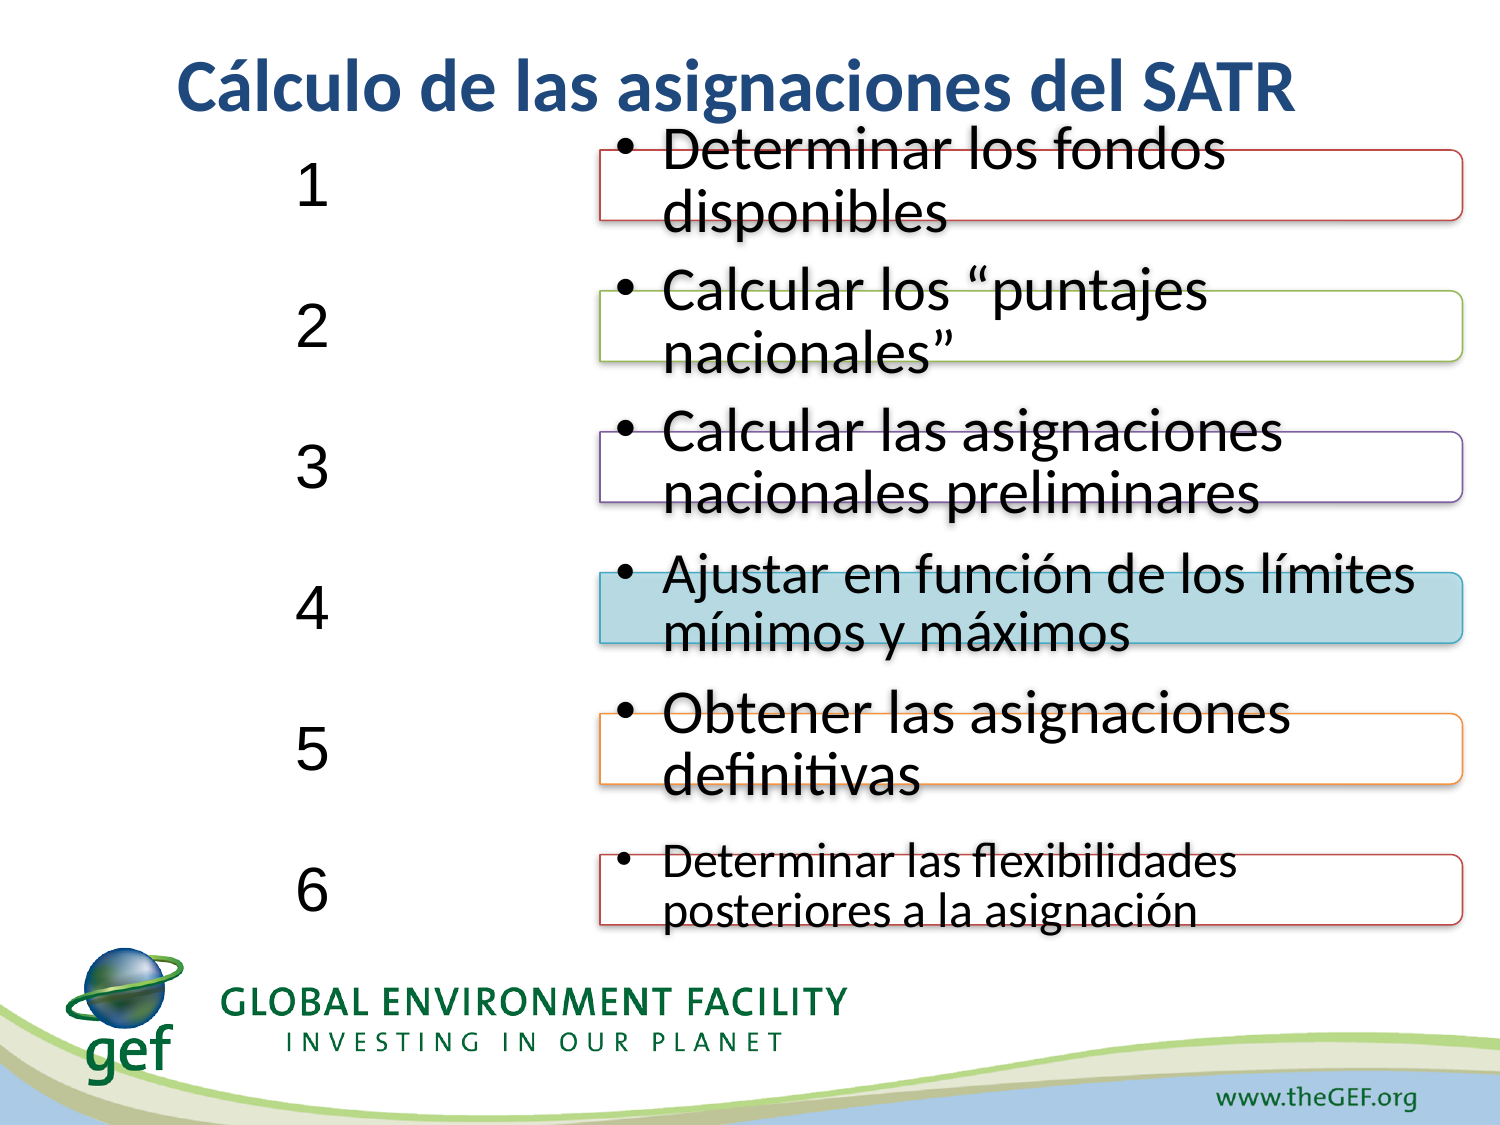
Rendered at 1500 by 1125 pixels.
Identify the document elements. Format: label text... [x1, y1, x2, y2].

picture [1044, 926, 1057, 932]
picture [0, 920, 1500, 1125]
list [24, 149, 1463, 926]
title Cálculo de las asignaciones del SATR [62, 0, 1413, 148]
